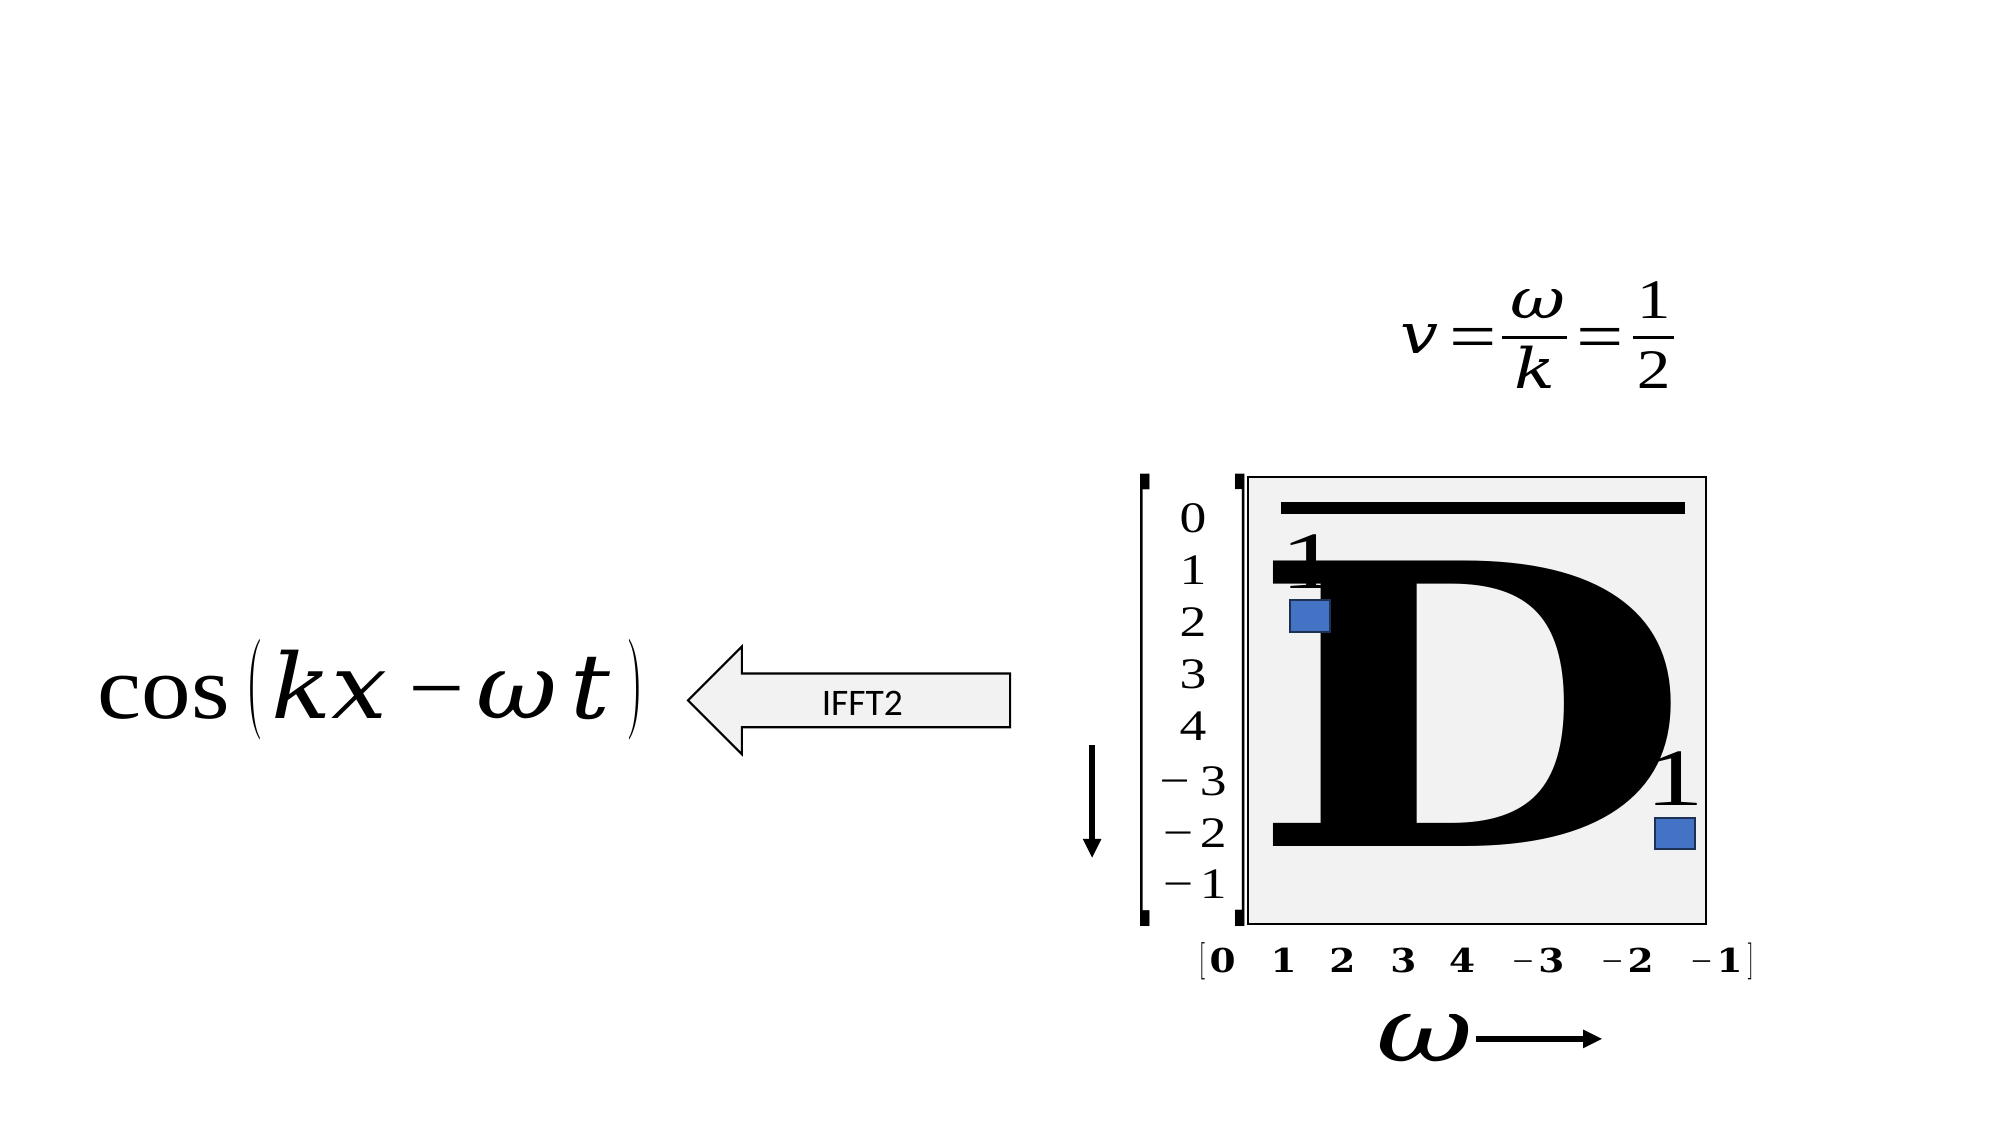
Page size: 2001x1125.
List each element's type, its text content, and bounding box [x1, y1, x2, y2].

text_box [1654, 817, 1696, 850]
text_box [1289, 599, 1331, 633]
text_box IFFT2 [686, 644, 1012, 757]
